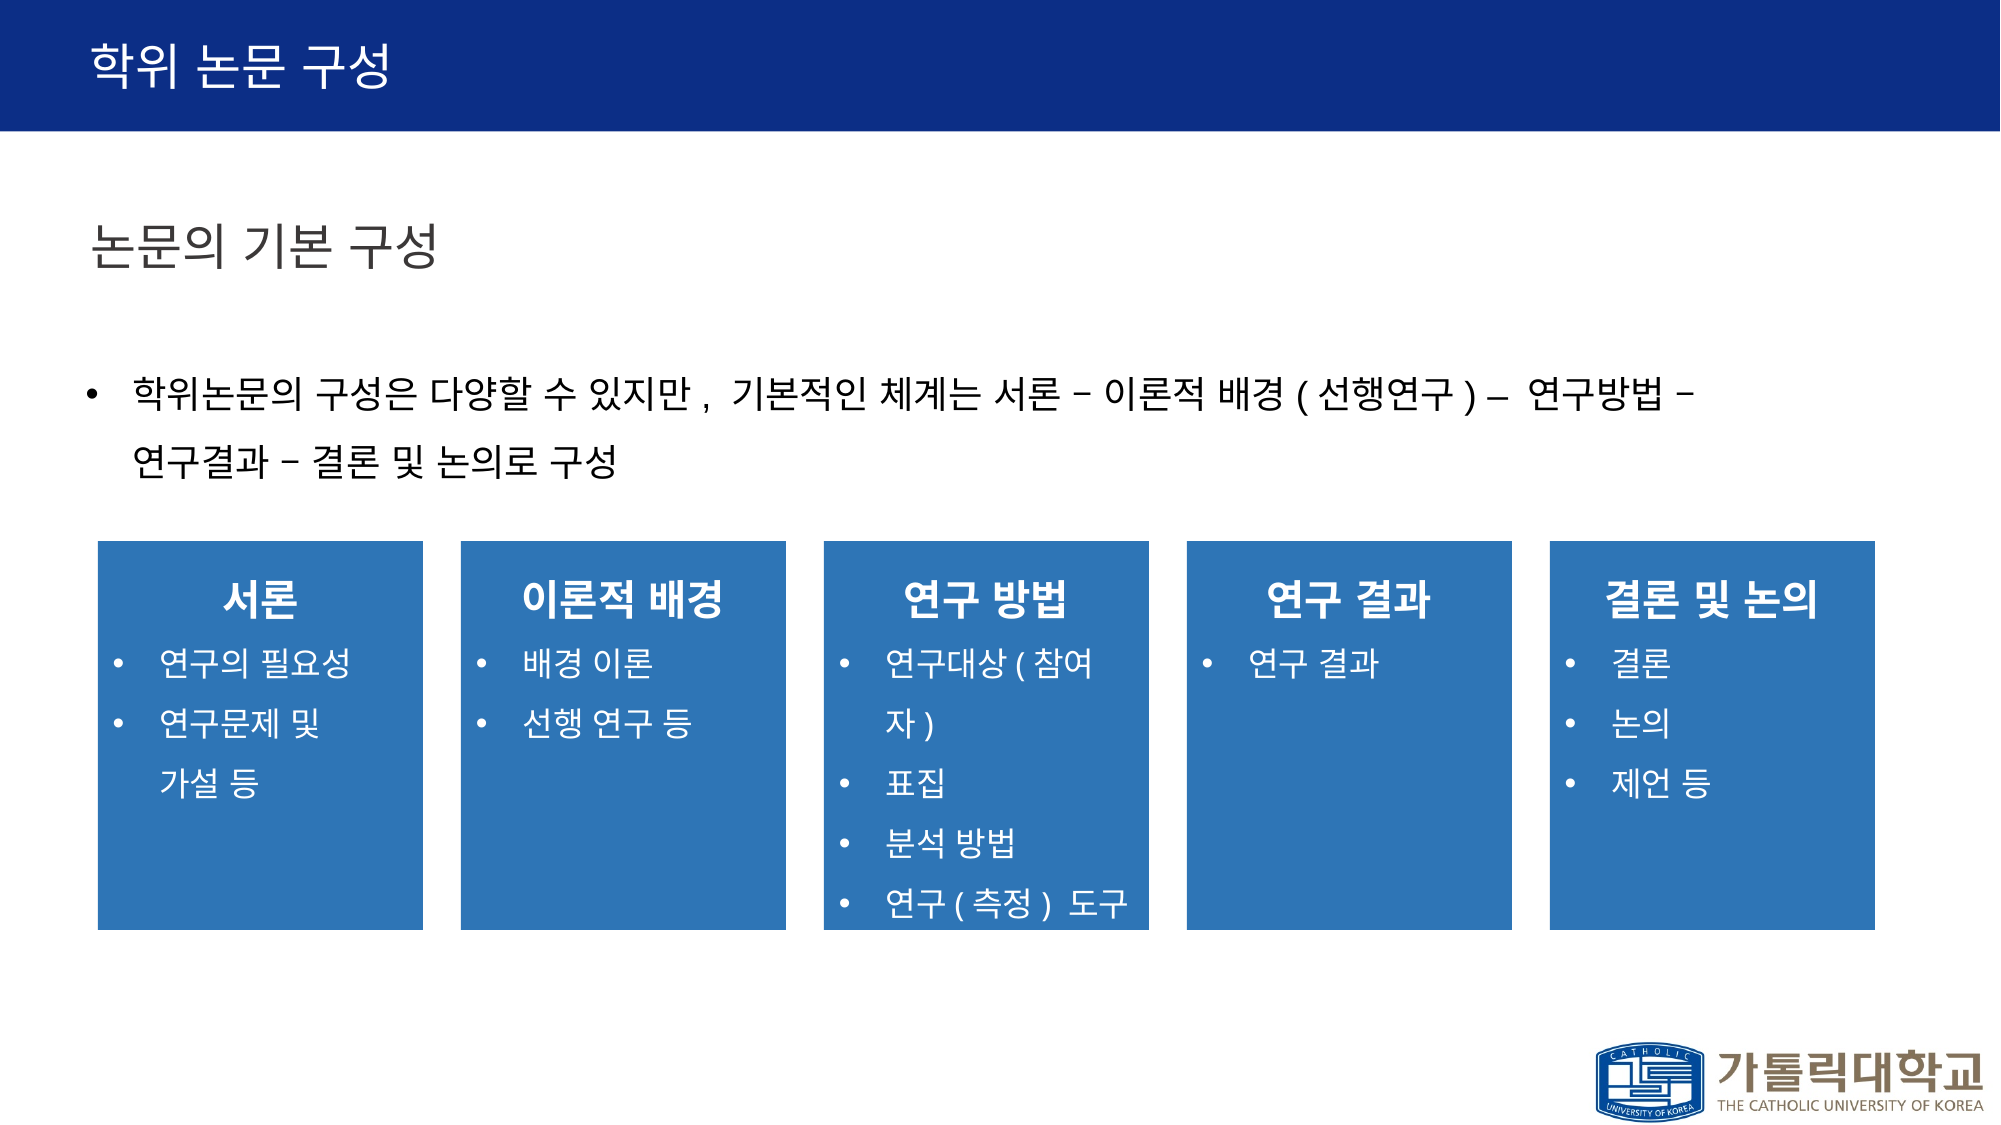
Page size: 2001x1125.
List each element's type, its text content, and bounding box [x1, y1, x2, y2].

text_box 학위 논문 구성 [0, 0, 2000, 132]
text_box 논문의 기본 구성 [76, 208, 456, 283]
text_box 연구 결과 연구 결과 [1186, 540, 1513, 931]
text_box 학위논문의 구성은 다양할 수 있지만, 기본적인 체계는 서론 – 이론적 배경(선행연구) – 연구방법 – 연구결과 – 결론 및 논의로 구성 [70, 341, 1832, 491]
text_box 결론 및 논의 결론 논의 제언 등 [1549, 540, 1876, 931]
text_box 이론적 배경 배경 이론 선행 연구 등 [460, 540, 787, 931]
text_box 서론 연구의 필요성 연구문제 및 가설 등 [97, 540, 424, 931]
picture [1577, 1038, 2000, 1125]
text_box 연구 방법 연구대상(참여자) 표집 분석 방법 연구(측정) 도구 연구 절차 등 [823, 540, 1150, 931]
